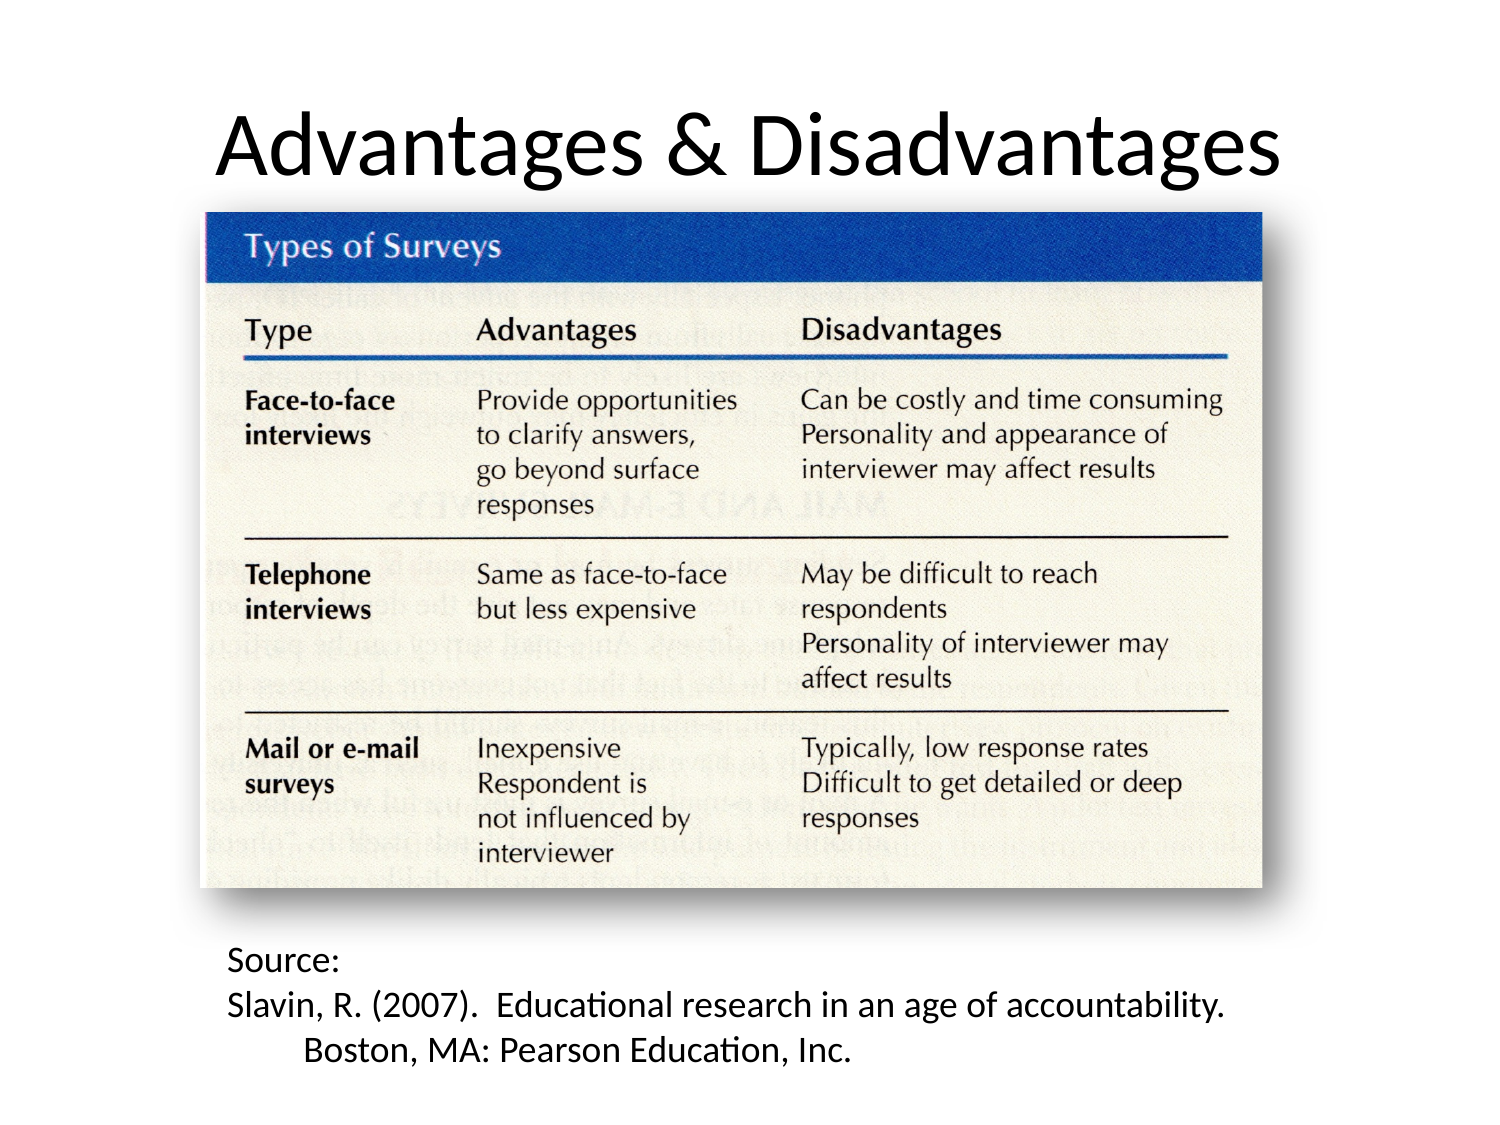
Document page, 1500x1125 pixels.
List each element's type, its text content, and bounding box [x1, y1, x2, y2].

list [199, 212, 1263, 888]
title Advantages & Disadvantages [75, 45, 1425, 233]
text_box Source: Slavin, R. (2007). Educational research in an age of accountability. Boston, MA: Pearson Education, Inc. [212, 928, 1263, 1078]
